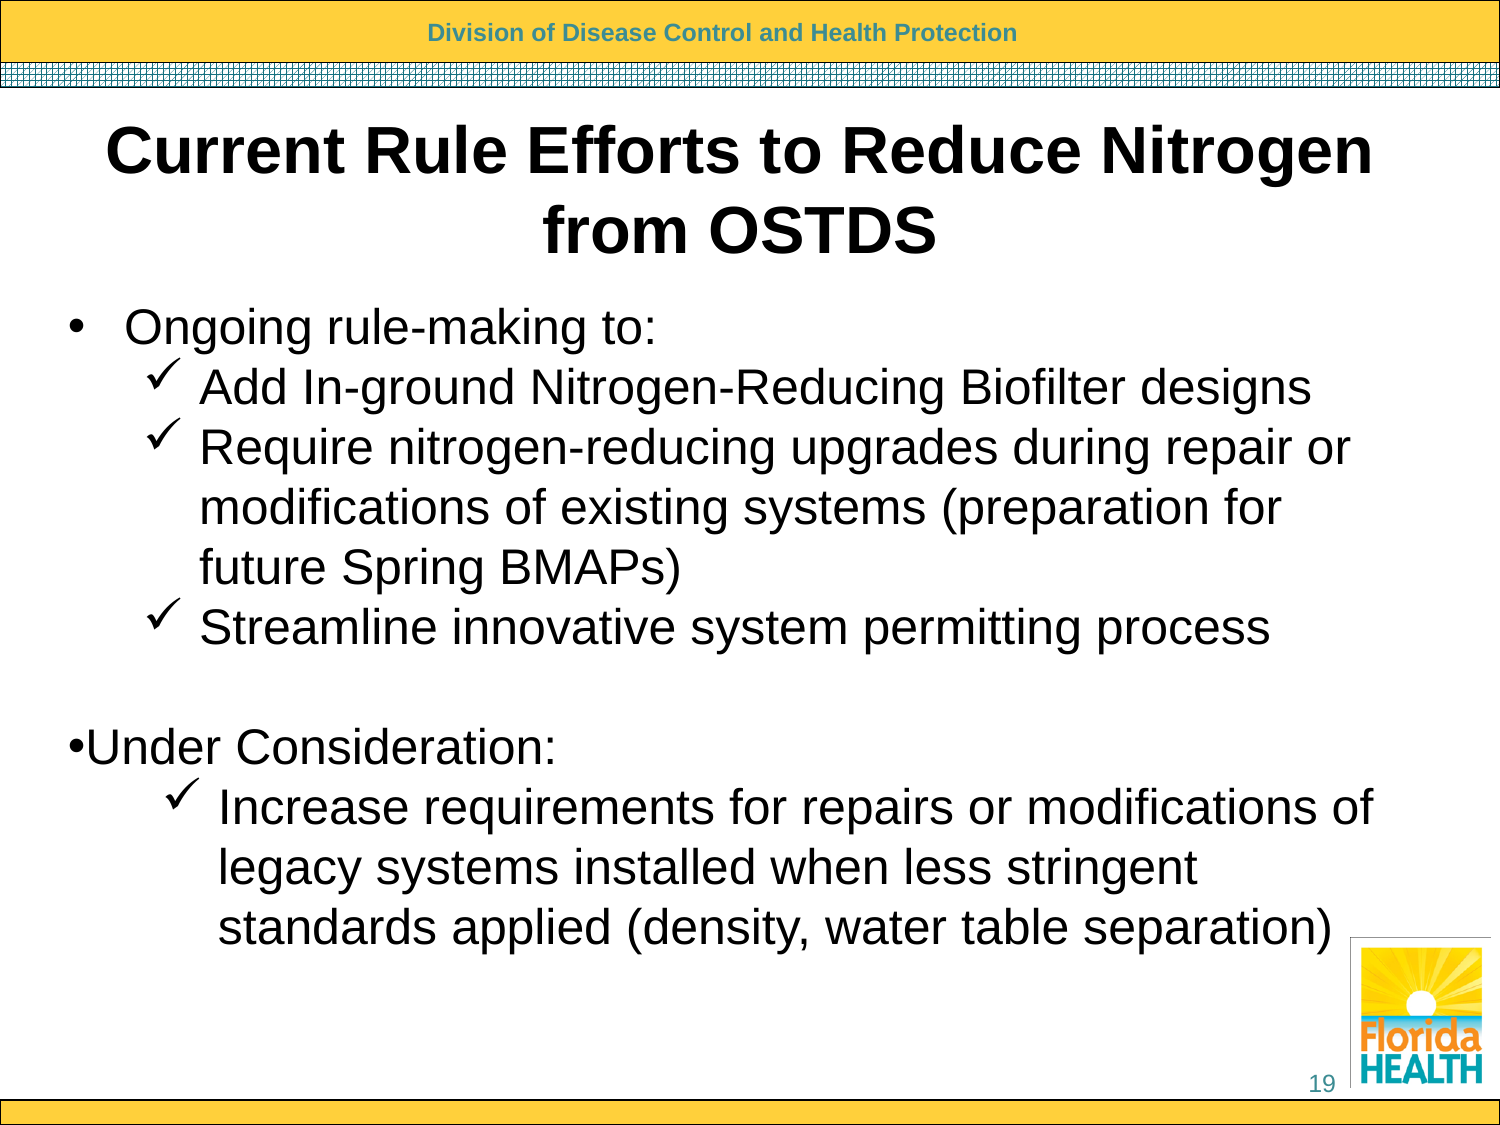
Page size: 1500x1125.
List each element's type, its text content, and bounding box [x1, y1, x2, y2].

text_box Current Rule Efforts to Reduce Nitrogen from OSTDS [24, 99, 1457, 200]
text_box Ongoing rule-making to: Add In-ground Nitrogen-Reducing Biofilter designs Require nitrogen-reducing upgrades during repair or modifications of existing systems (preparation for future Spring BMAPs) Streamline innovative system permitting process Under Consideration: Increase requirements for repairs or modifications of legacy systems installed when less stringent standards applied (density, water table separation) [53, 287, 1429, 963]
picture [1350, 937, 1491, 1088]
